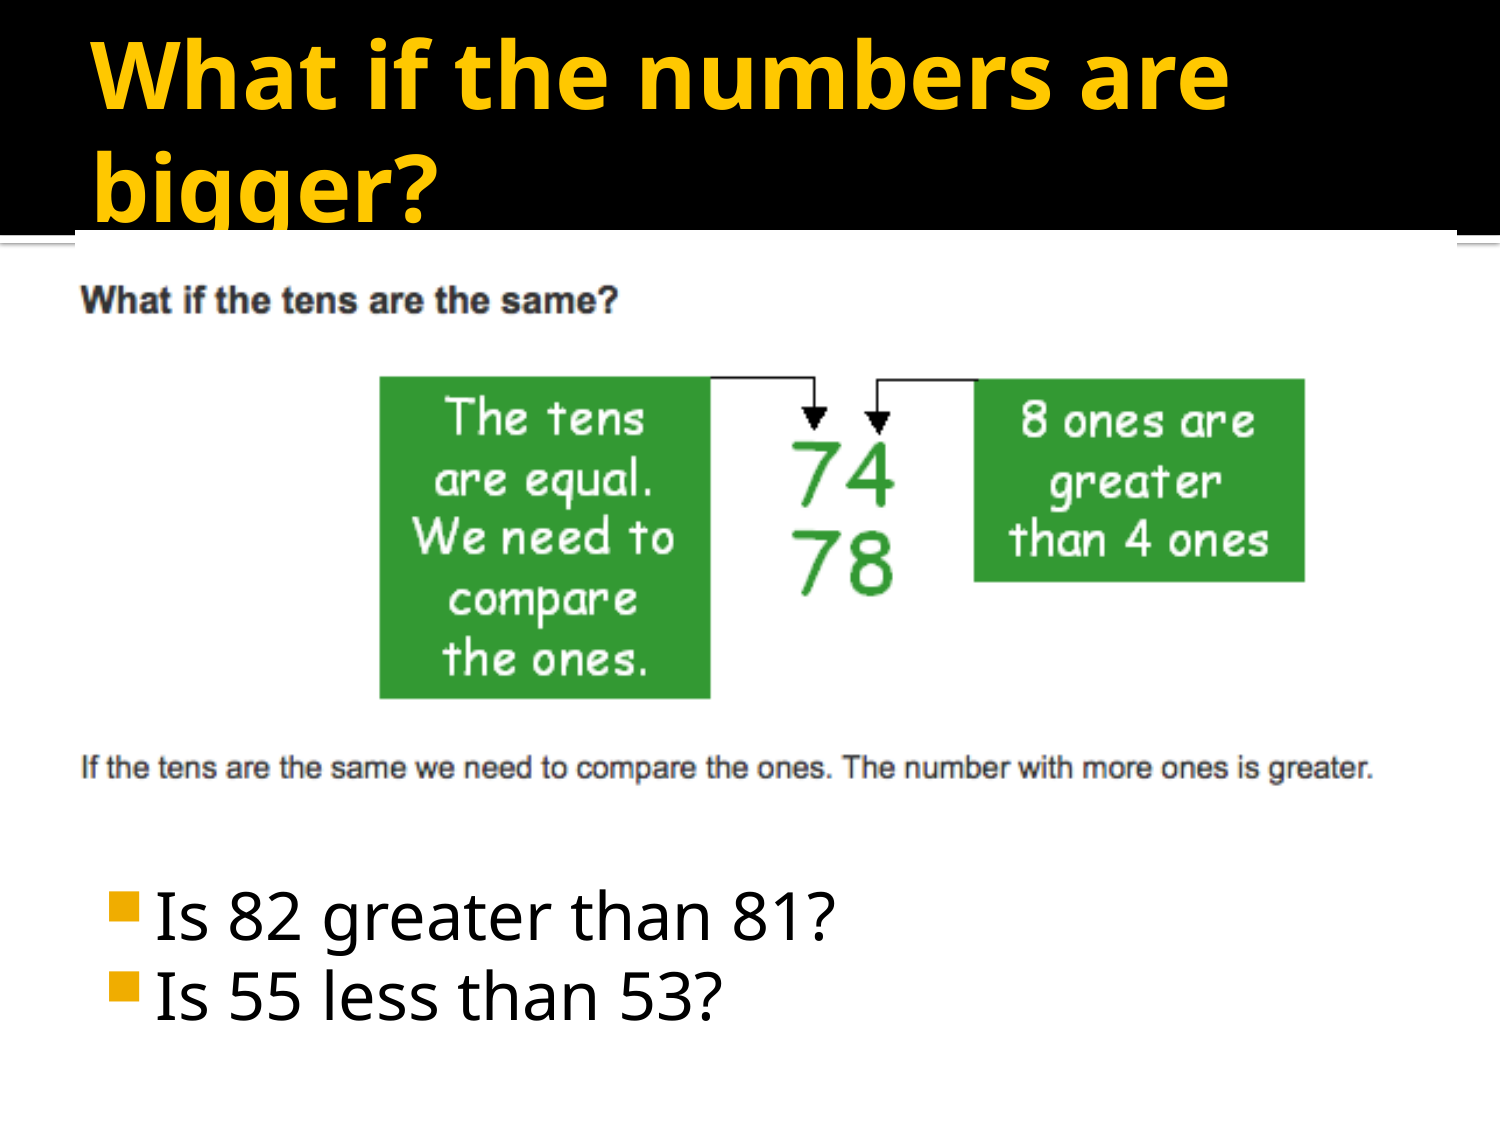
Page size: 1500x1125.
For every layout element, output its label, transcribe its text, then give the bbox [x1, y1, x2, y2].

picture [74, 230, 1457, 807]
title What if the numbers are bigger? [75, 25, 1425, 230]
list Is 82 greater than 81? Is 55 less than 53? [74, 858, 1426, 1051]
